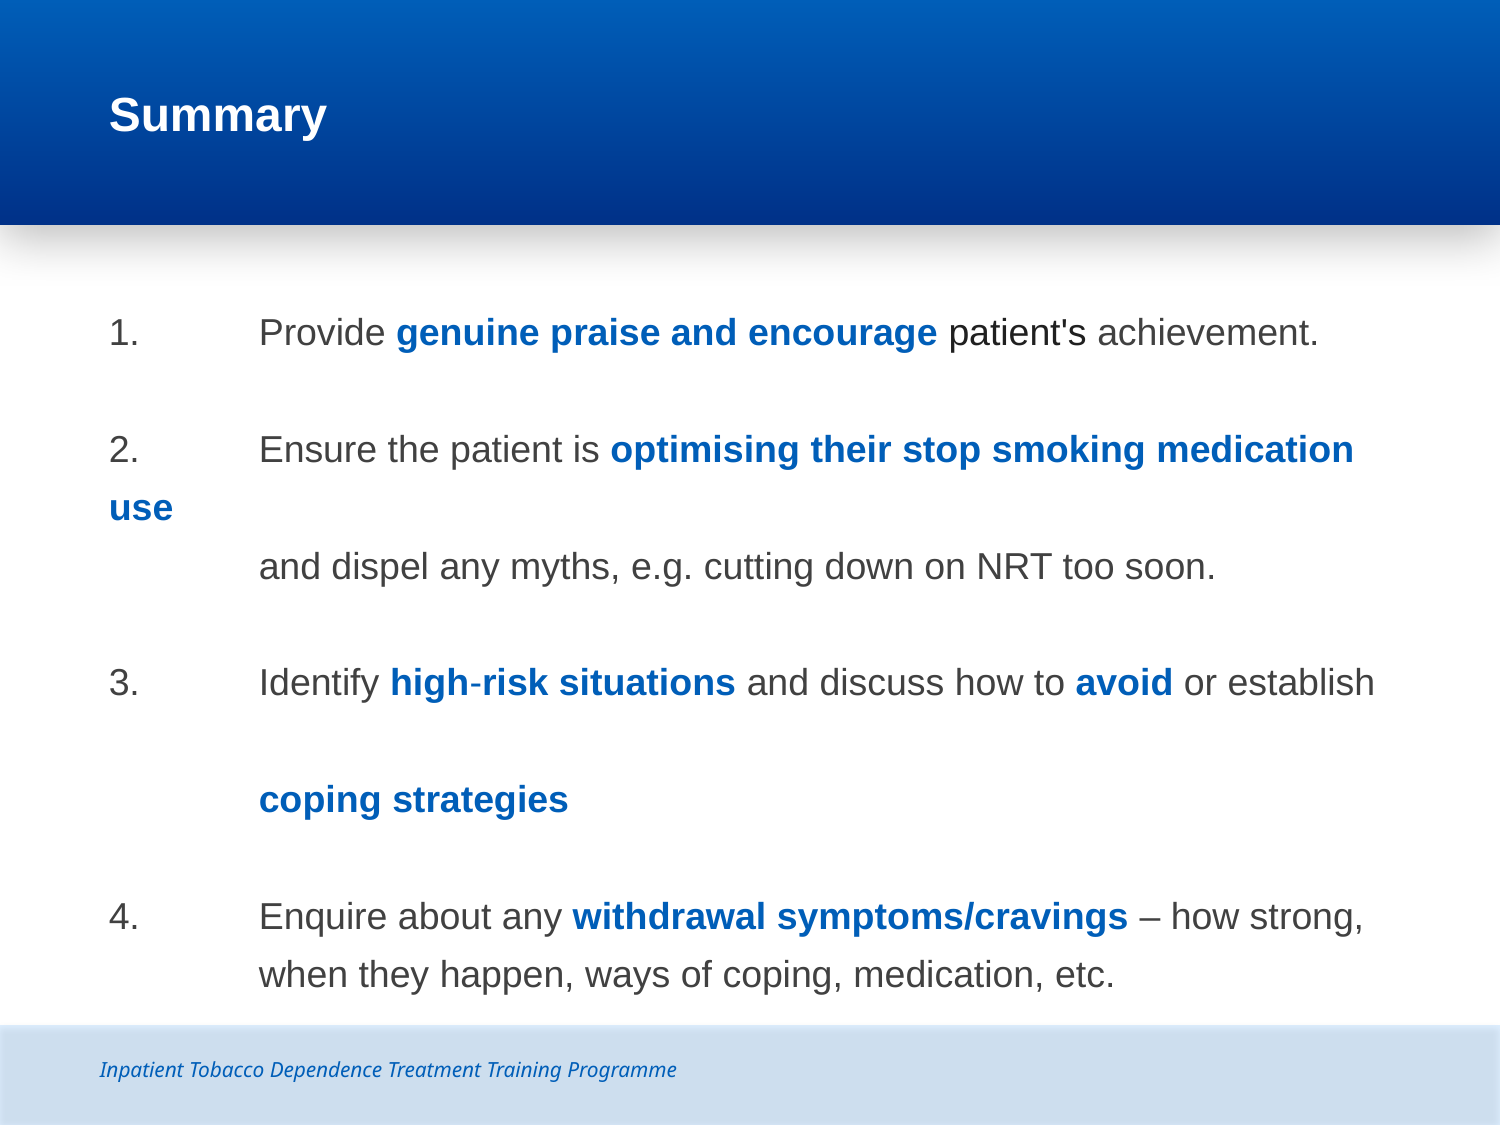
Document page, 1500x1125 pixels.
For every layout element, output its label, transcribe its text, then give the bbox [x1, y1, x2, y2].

list 1. Provide genuine praise and encourage patient's achievement. 2. Ensure the patient is optimising their stop smoking medication use and dispel any myths, e.g. cutting down on NRT too soon. 3. Identify high-risk situations and discuss how to avoid or establish coping strategies 4. Enquire about any withdrawal symptoms/cravings – how strong, when they happen, ways of coping, medication, etc. [93, 287, 1401, 976]
footer Inpatient Tobacco Dependence Treatment Training Programme [84, 1038, 790, 1099]
title Summary [93, 24, 1401, 201]
